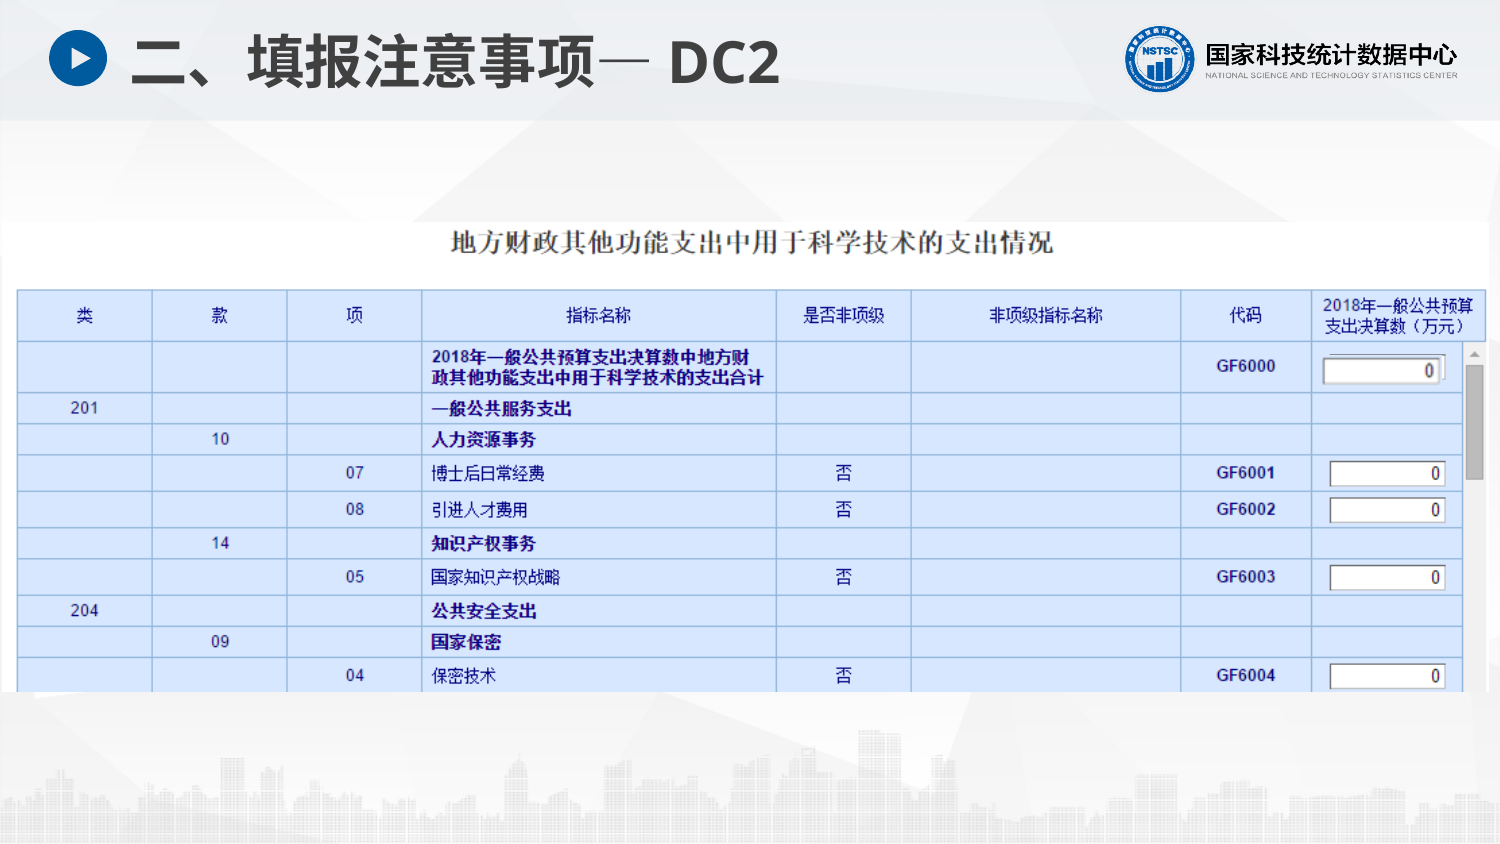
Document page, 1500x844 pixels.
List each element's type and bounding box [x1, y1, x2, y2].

text_box [0, 0, 1500, 123]
picture [1108, 3, 1471, 115]
text_box [48, 17, 833, 104]
picture [0, 123, 1500, 844]
